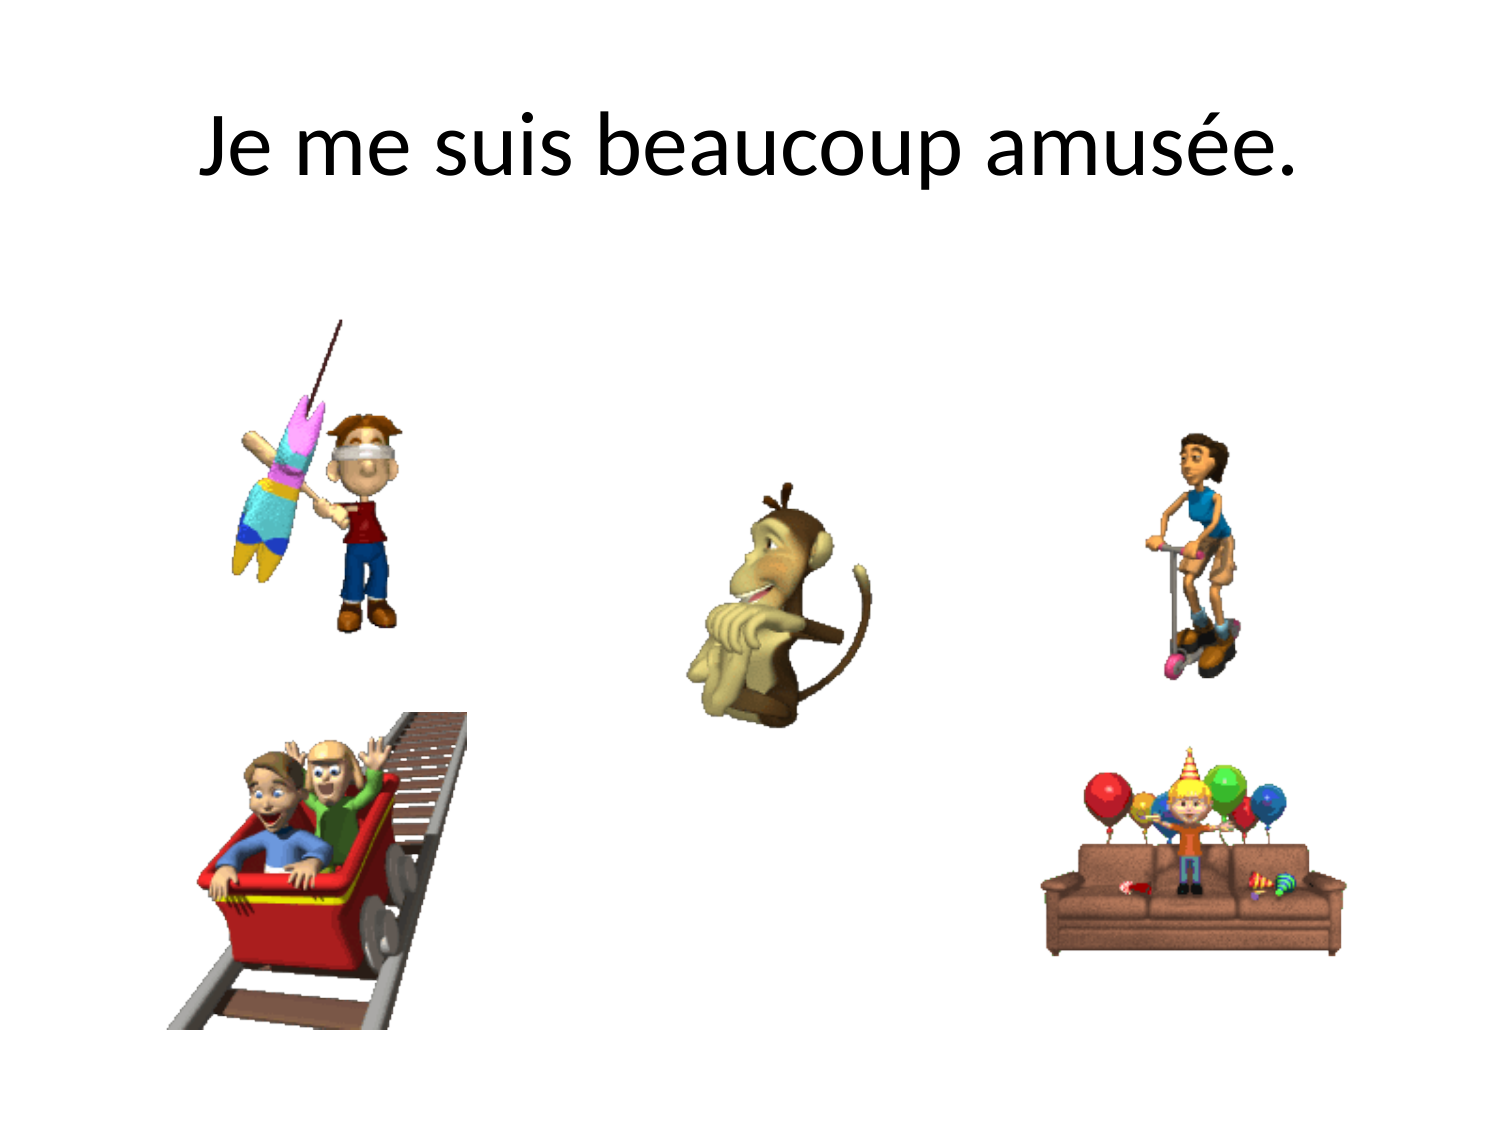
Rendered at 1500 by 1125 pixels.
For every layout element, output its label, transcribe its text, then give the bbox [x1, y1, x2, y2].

title Je me suis beaucoup amusée. [75, 45, 1425, 233]
picture [1124, 424, 1296, 694]
picture [187, 299, 529, 642]
picture [1037, 737, 1355, 971]
picture [149, 712, 468, 1030]
picture [662, 462, 954, 756]
